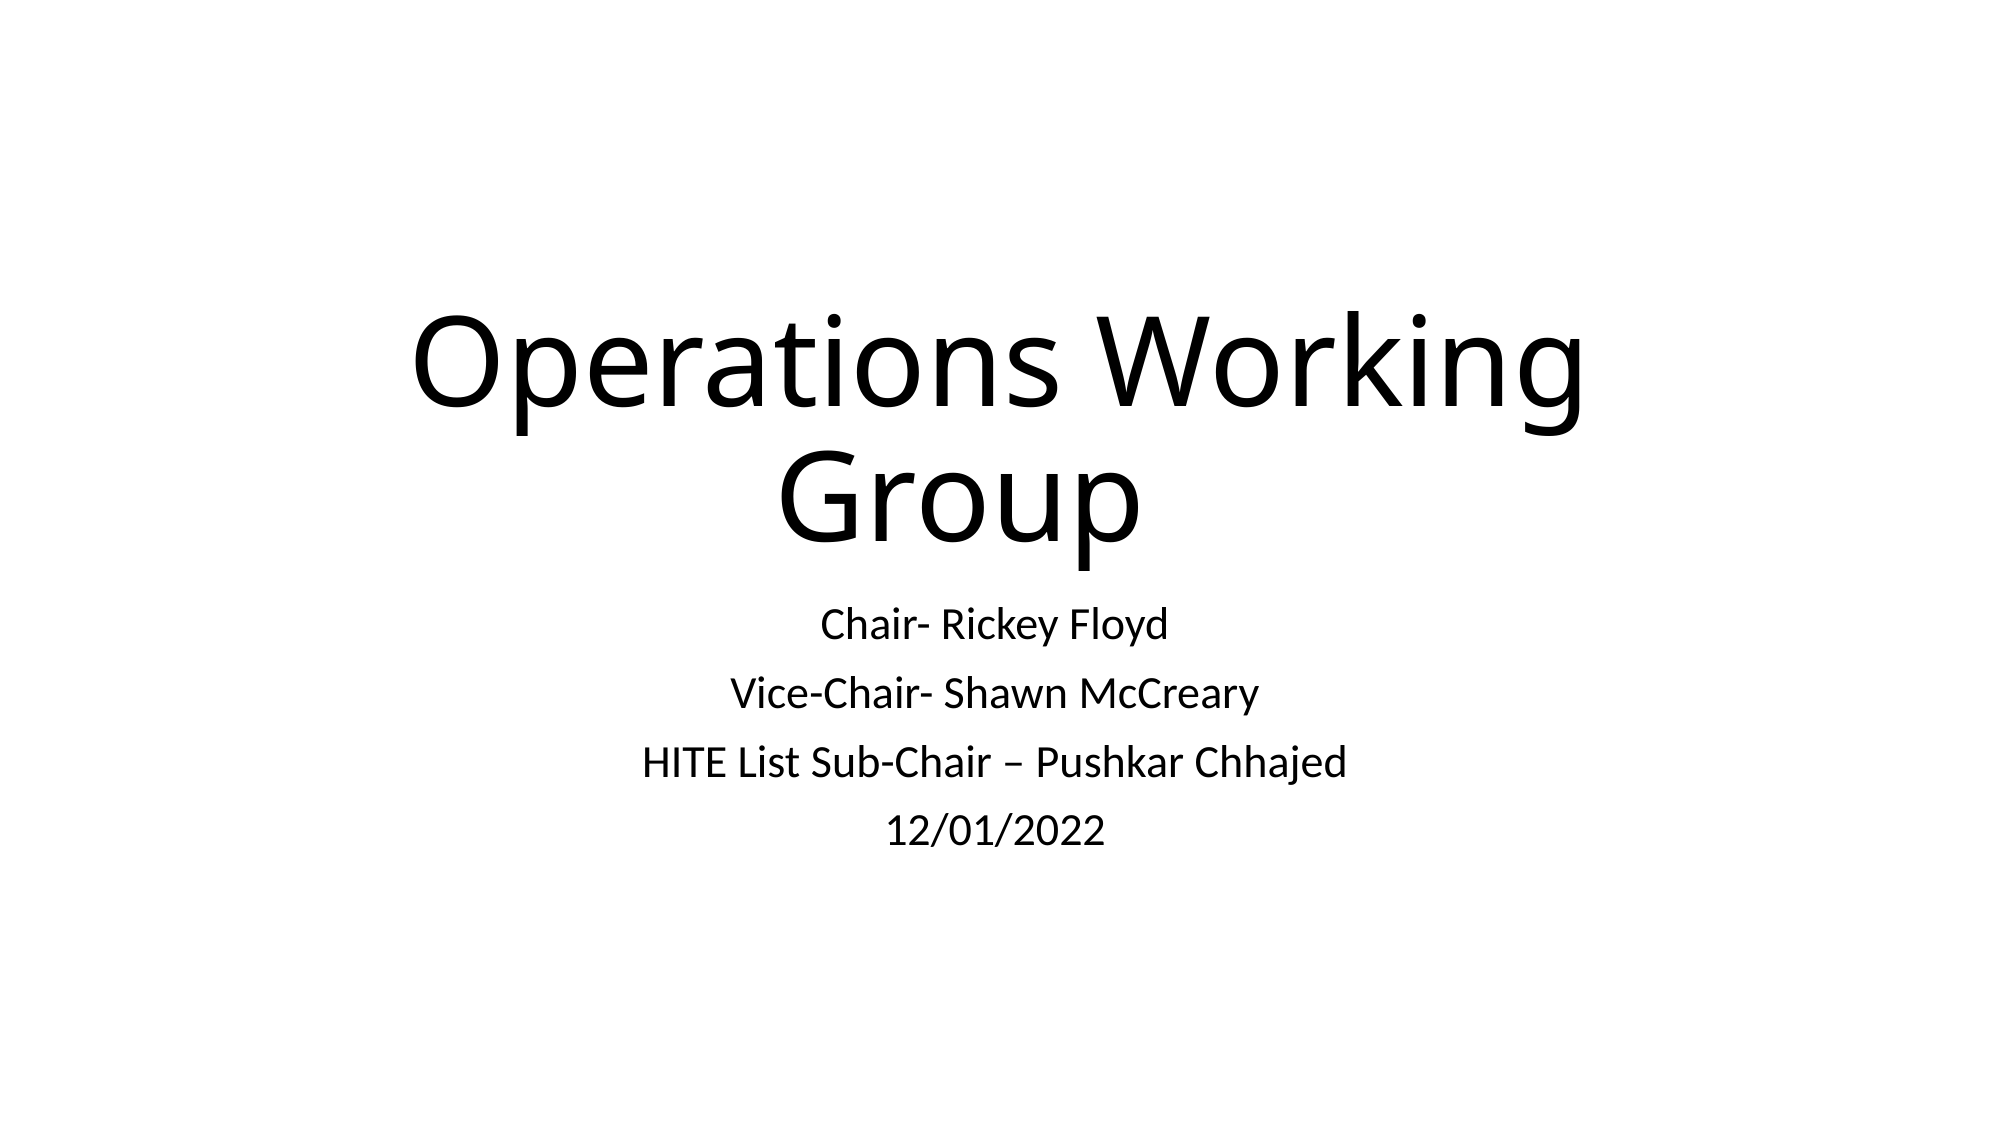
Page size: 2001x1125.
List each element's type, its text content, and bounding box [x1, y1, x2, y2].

title Operations Working Group [249, 184, 1750, 576]
subtitle Chair- Rickey Floyd Vice-Chair- Shawn McCreary HITE List Sub-Chair – Pushkar Chhajed 12/01/2022 [245, 592, 1746, 865]
